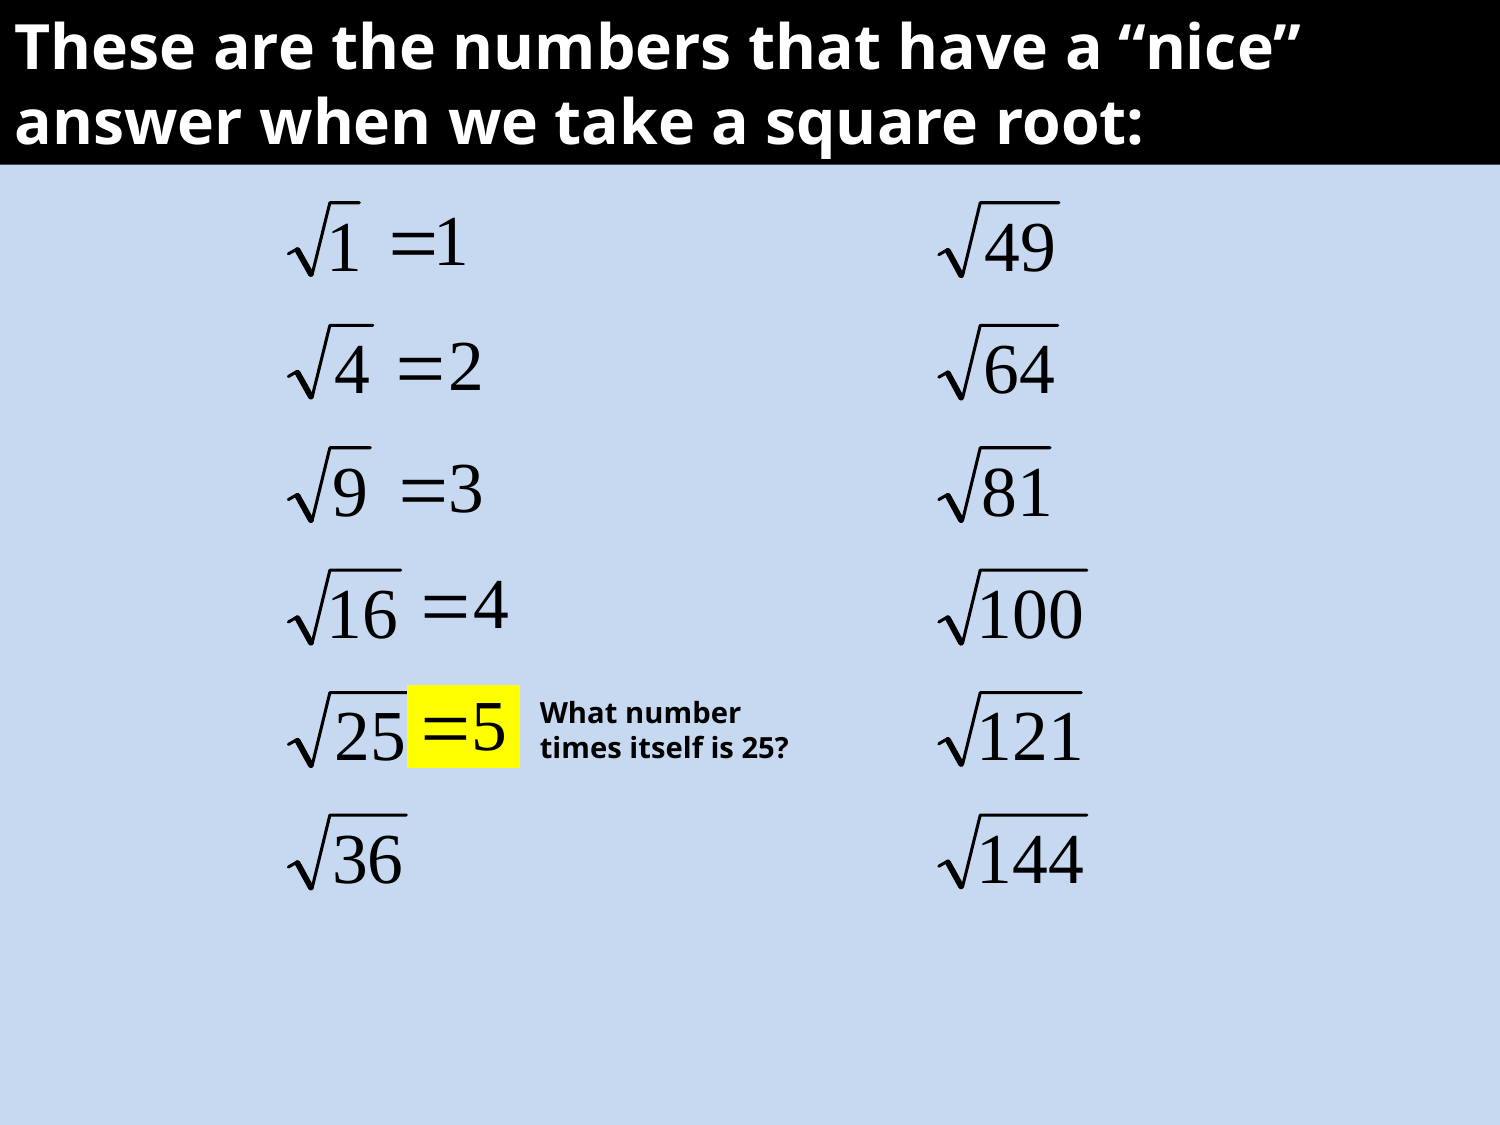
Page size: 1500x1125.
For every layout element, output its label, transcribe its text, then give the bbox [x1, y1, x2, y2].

text_box These are the numbers that have a “nice” answer when we take a square root: [0, 0, 1500, 165]
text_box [384, 446, 492, 531]
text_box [406, 562, 520, 641]
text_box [274, 187, 1099, 905]
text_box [406, 684, 520, 769]
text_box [381, 324, 495, 403]
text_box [374, 199, 477, 278]
